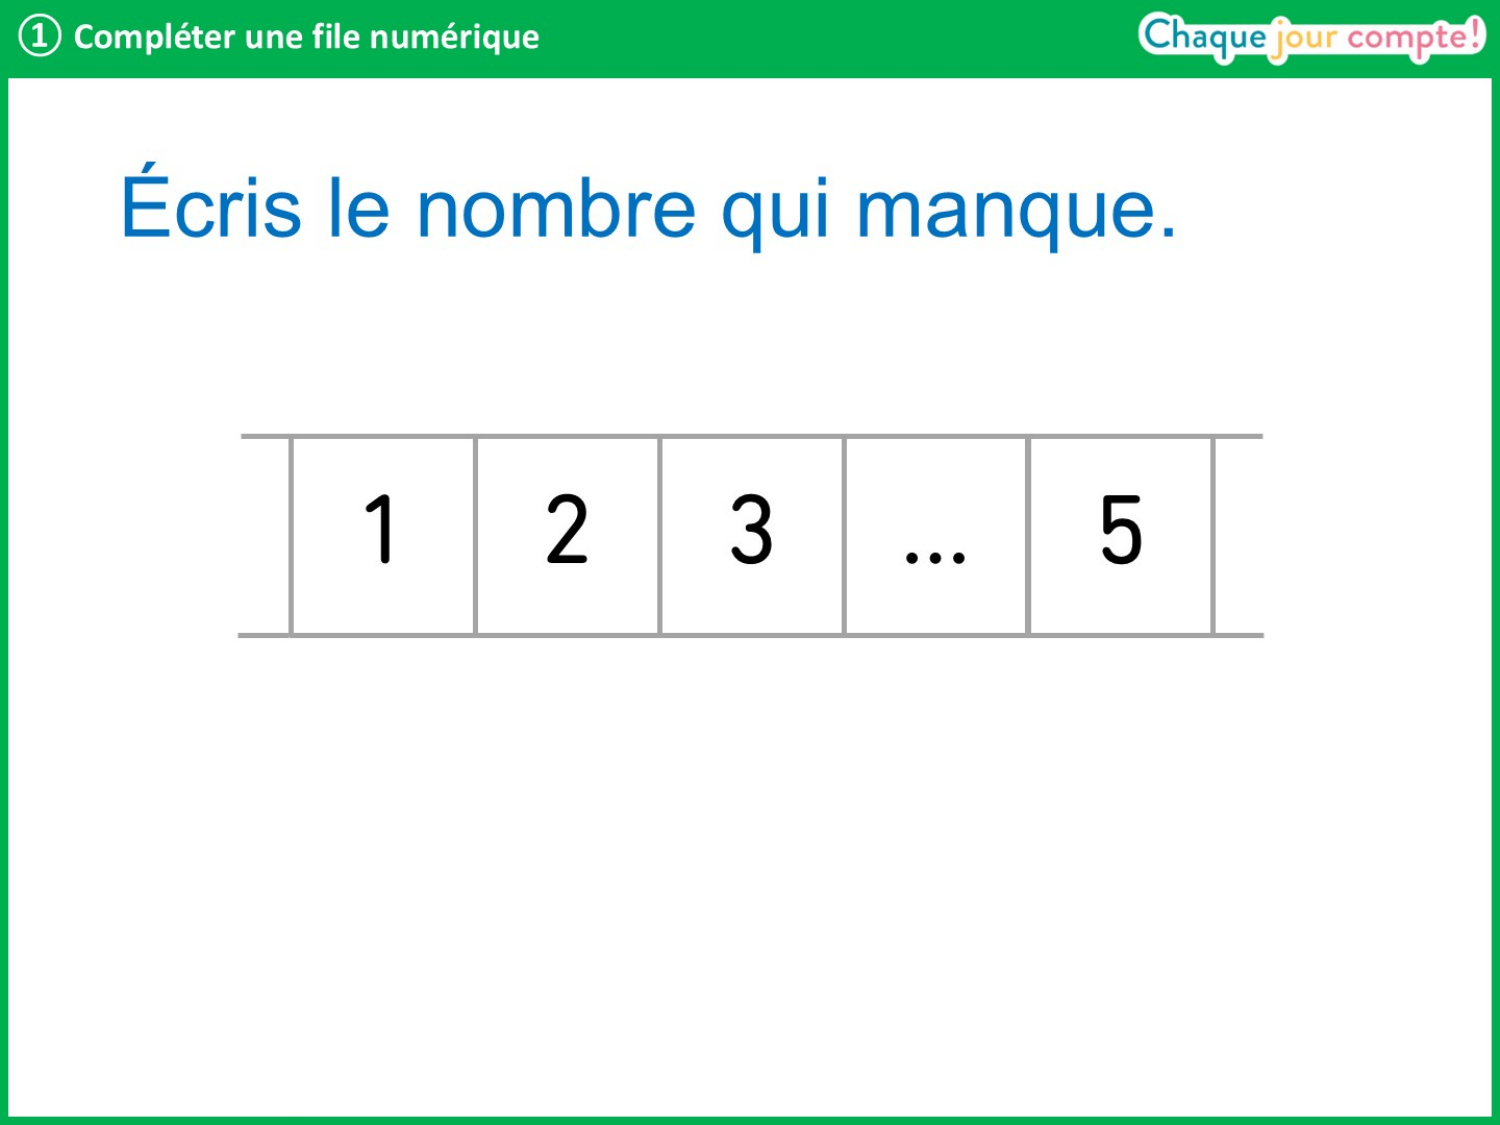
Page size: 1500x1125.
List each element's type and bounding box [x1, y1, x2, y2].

list [0, 0, 1500, 1125]
